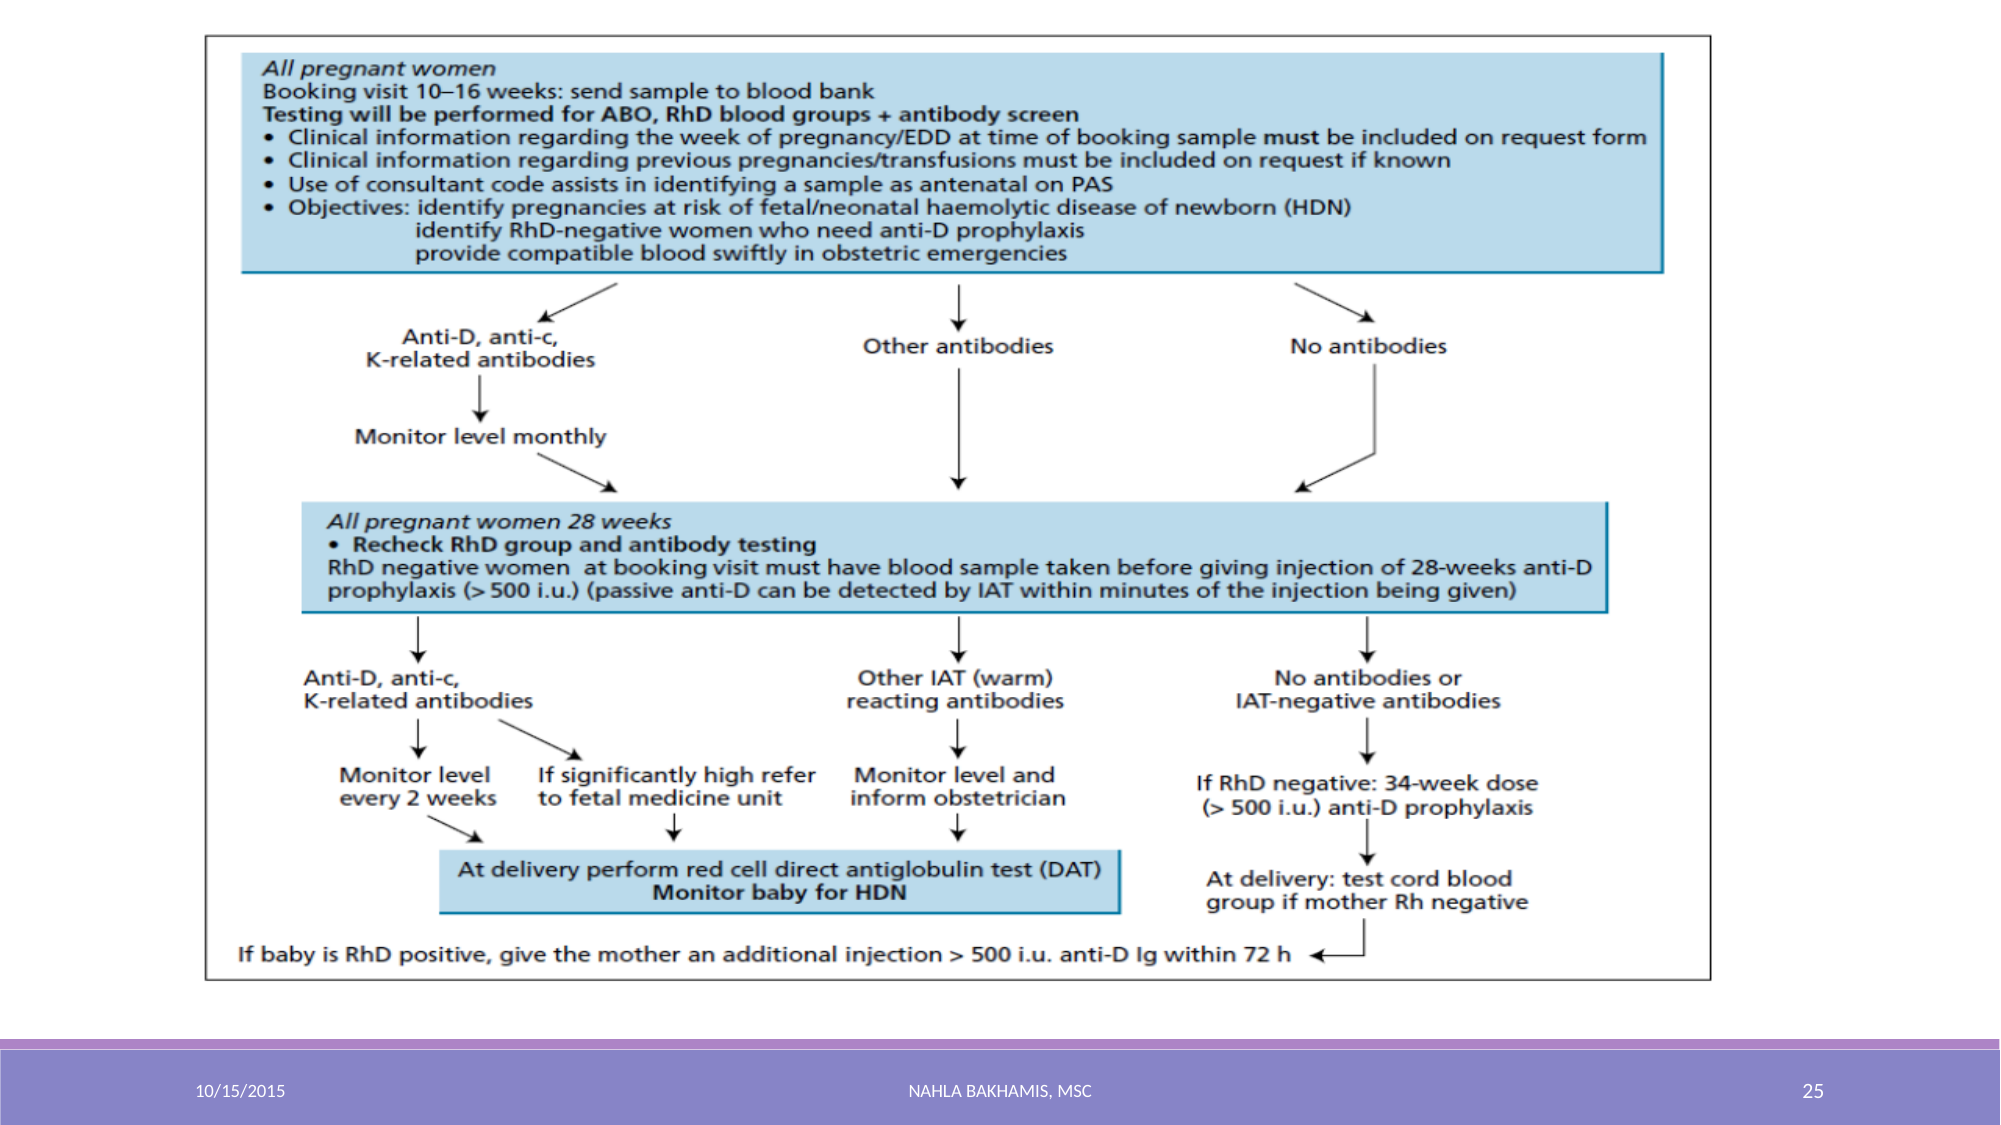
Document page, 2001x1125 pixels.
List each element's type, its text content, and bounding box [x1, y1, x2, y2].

picture [179, 27, 1733, 1003]
footer NAHLA BAKHAMIS, MSc [604, 1059, 1396, 1120]
slide_number 25 [1624, 1059, 1840, 1120]
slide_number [180, 1059, 586, 1120]
